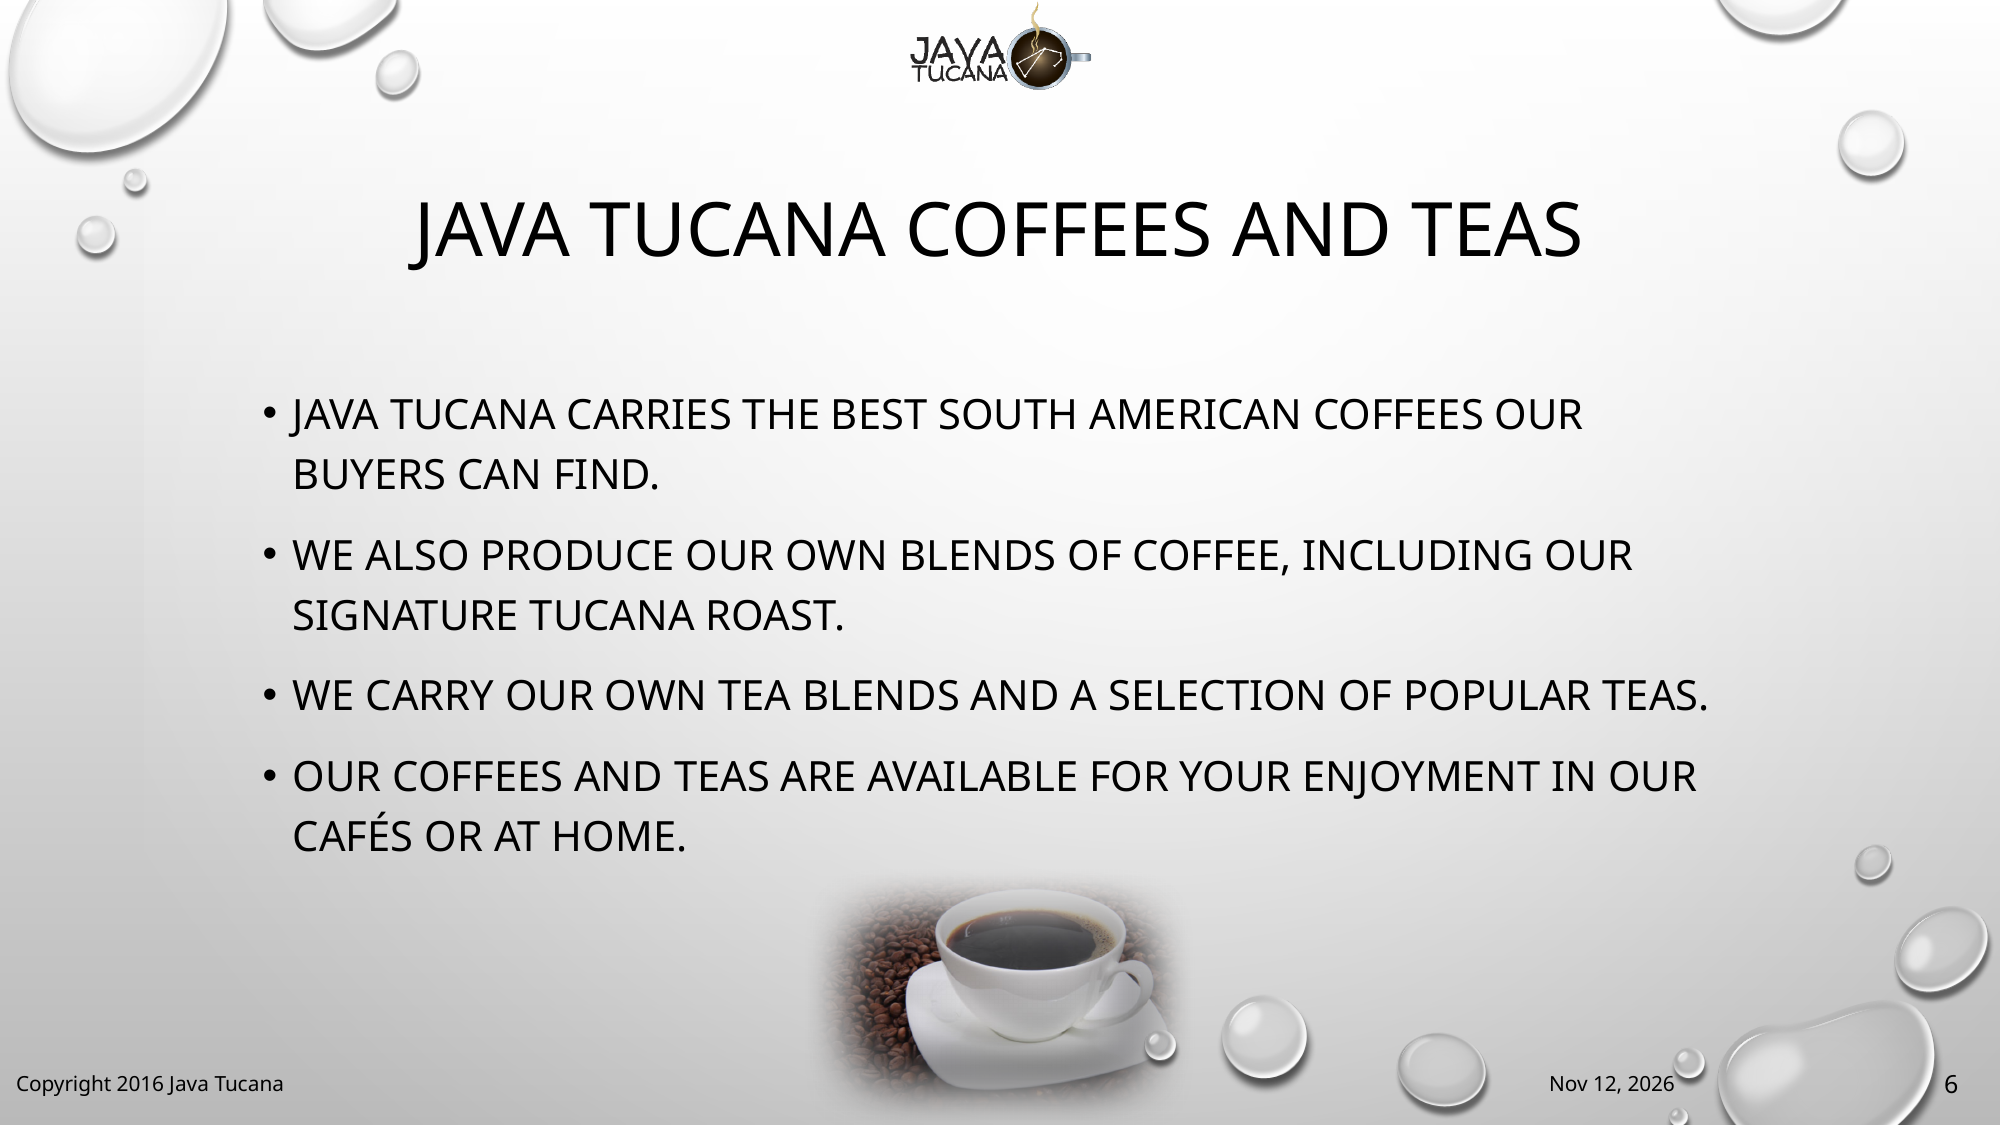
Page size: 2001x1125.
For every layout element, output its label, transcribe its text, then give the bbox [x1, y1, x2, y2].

picture [0, 0, 2001, 1125]
slide_number 6 [1848, 1055, 1974, 1116]
list Java Tucana carries the best South American coffees our buyers can find. We also produce our own blends of coffee, including our signature Tucana Roast. We carry our own tea blends and a selection of popular teas. Our coffees and teas are available for your enjoyment in our cafés or at home. [247, 370, 1763, 1030]
footer Copyright 2016 Java Tucana [1, 1055, 1096, 1116]
slide_number 25-May-16 [1239, 1055, 1690, 1116]
title Java Tucana Coffees and Teas [149, 101, 1851, 364]
